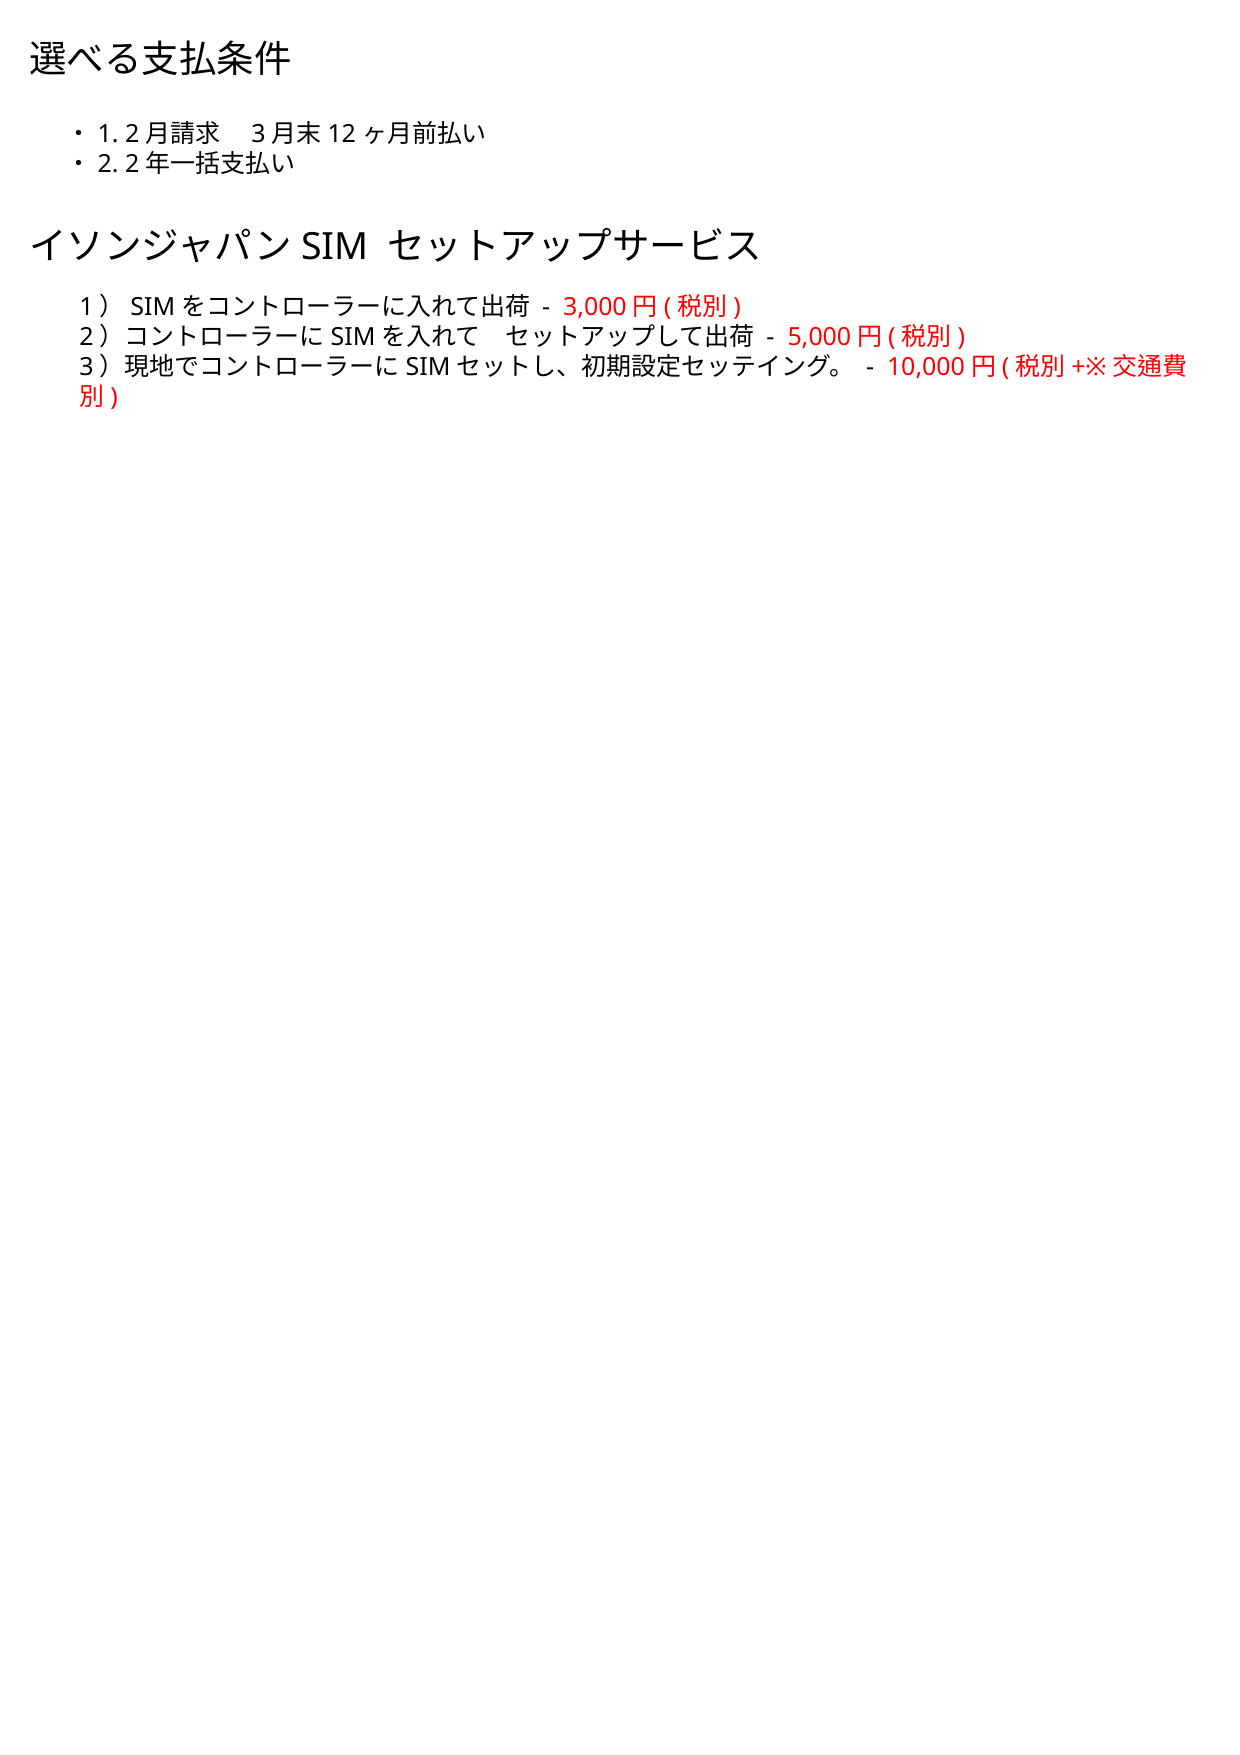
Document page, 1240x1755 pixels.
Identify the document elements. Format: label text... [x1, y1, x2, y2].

text_box 選べる支払条件 [14, 27, 1077, 88]
text_box ・1. 2月請求 3月末12ヶ月前払い ・2. 2年一括支払い [52, 110, 1115, 185]
text_box イソンジャパンSIM セットアップサービス [14, 214, 1077, 275]
text_box 1）SIMをコントローラーに入れて出荷 - 3,000円(税別) 2）コントローラーにSIMを入れて セットアップして出荷 - 5,000円(税別) 3）現地でコントローラーにSIMセットし、初期設定セッテイング。 - 10,000円(税別+※交通費別) [64, 283, 1240, 418]
